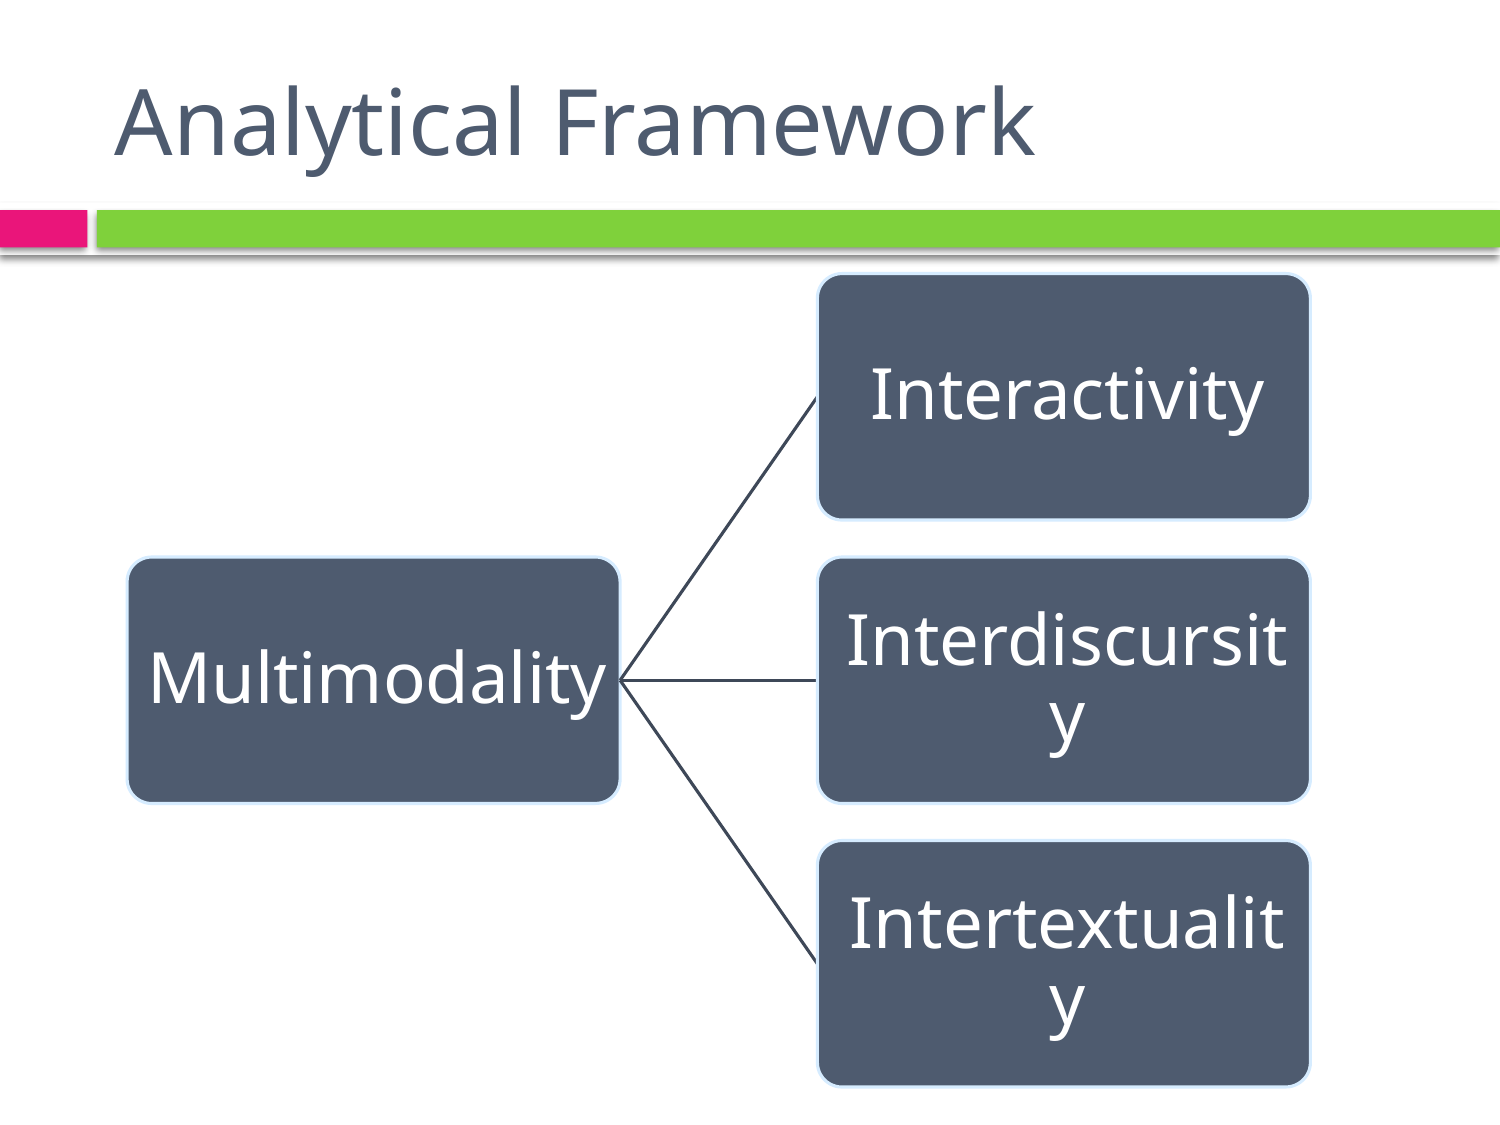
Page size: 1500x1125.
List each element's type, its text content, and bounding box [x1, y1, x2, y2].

title Analytical Framework [99, 37, 1438, 200]
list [124, 272, 1313, 1088]
